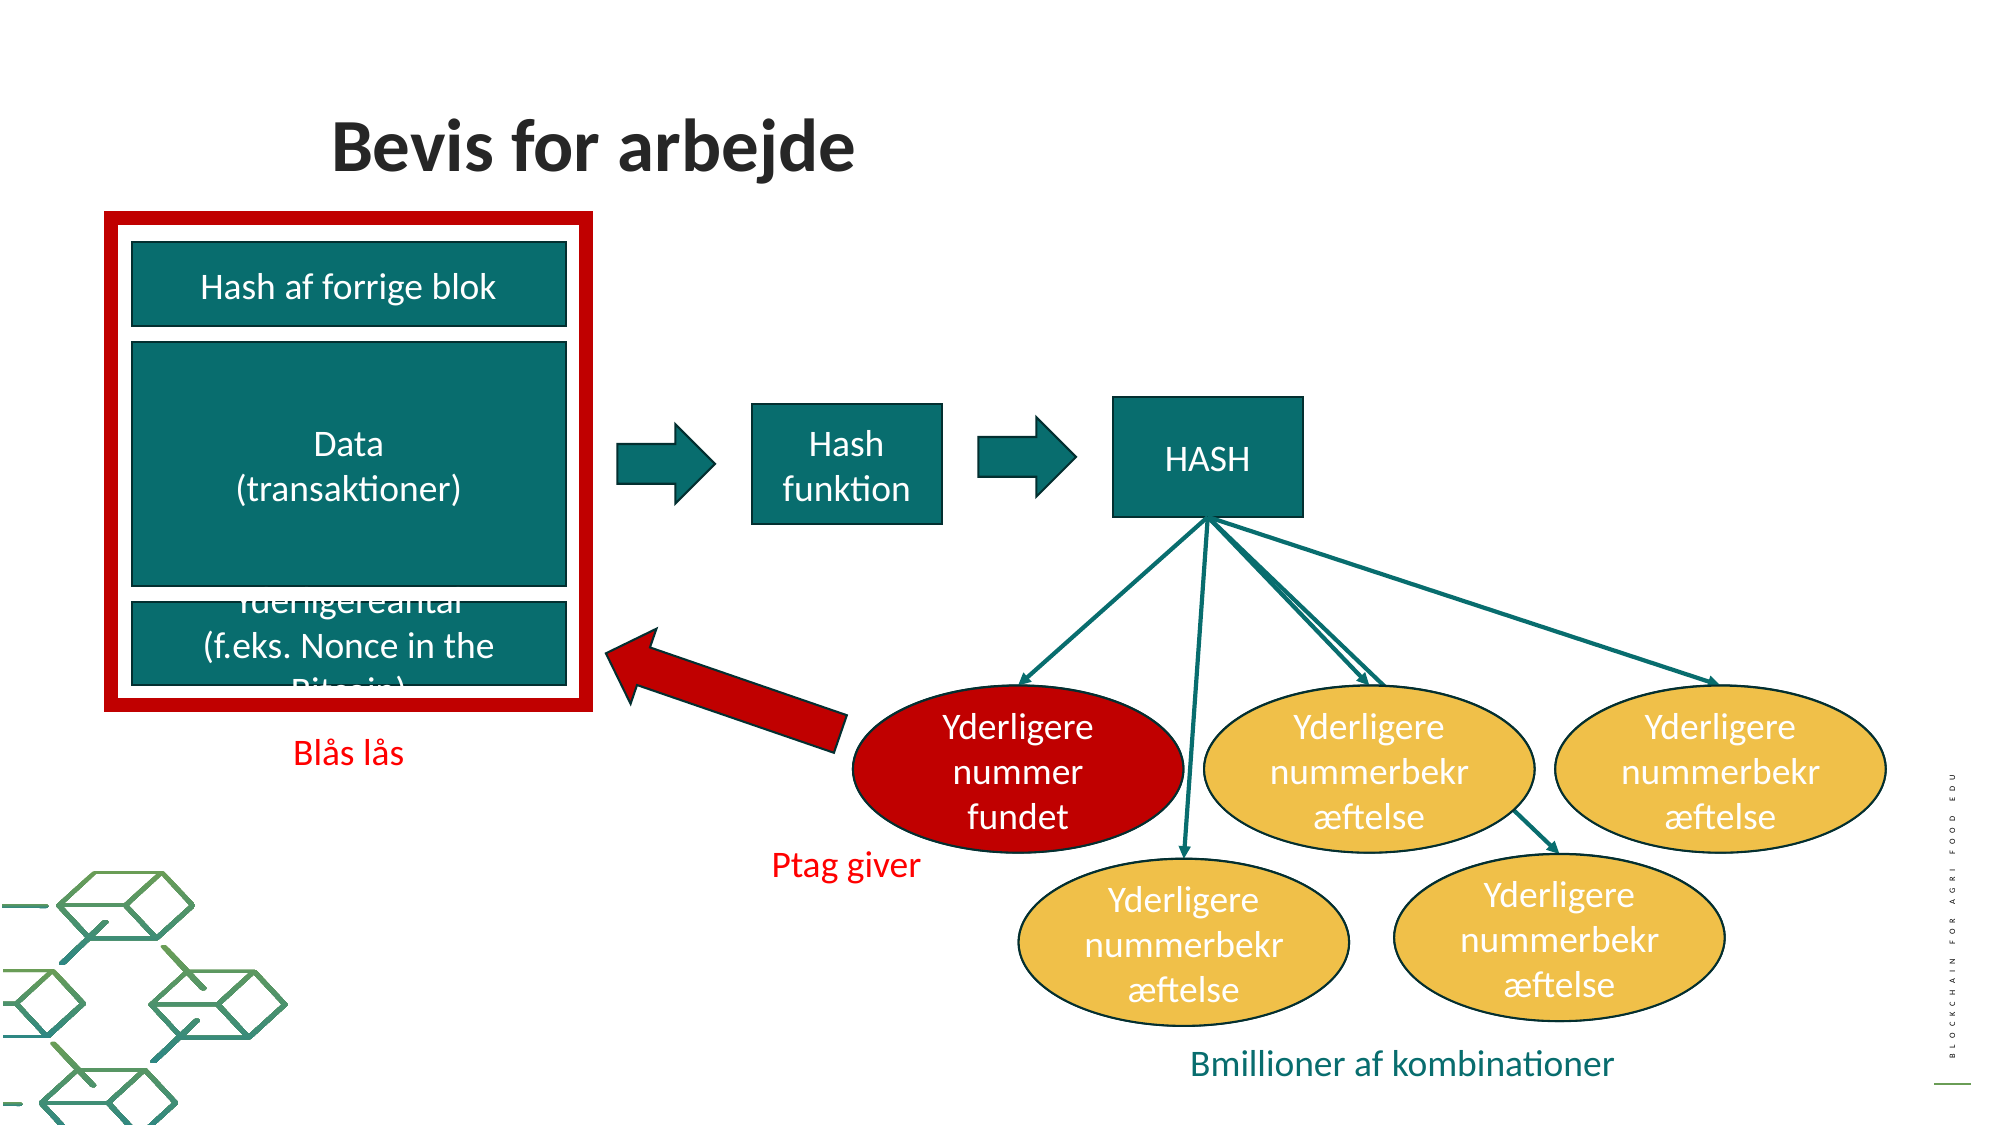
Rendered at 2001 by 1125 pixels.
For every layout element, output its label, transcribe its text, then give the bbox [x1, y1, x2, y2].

text_box [110, 217, 587, 706]
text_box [1018, 516, 1183, 686]
text_box Yderligere nummerbekræftelse [1017, 857, 1351, 1027]
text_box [1208, 516, 1721, 686]
text_box HASH [1112, 396, 1304, 516]
text_box Yderligere nummerbekræftelse [1560, 684, 1887, 854]
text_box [1208, 686, 1560, 854]
text_box Hash funktion [751, 403, 943, 525]
text_box Bmillioner af kombinationer [1175, 1031, 1631, 1092]
text_box Blås lås [278, 720, 420, 781]
list Bevis for arbejde [316, 99, 1869, 267]
text_box Ptag giver [756, 833, 937, 893]
text_box Yderligere nummerbekræftelse [1393, 853, 1726, 1023]
text_box [616, 421, 717, 507]
text_box [604, 626, 849, 755]
text_box Yderligere nummer fundet [851, 684, 1183, 854]
text_box [977, 414, 1078, 500]
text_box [1183, 516, 1208, 859]
